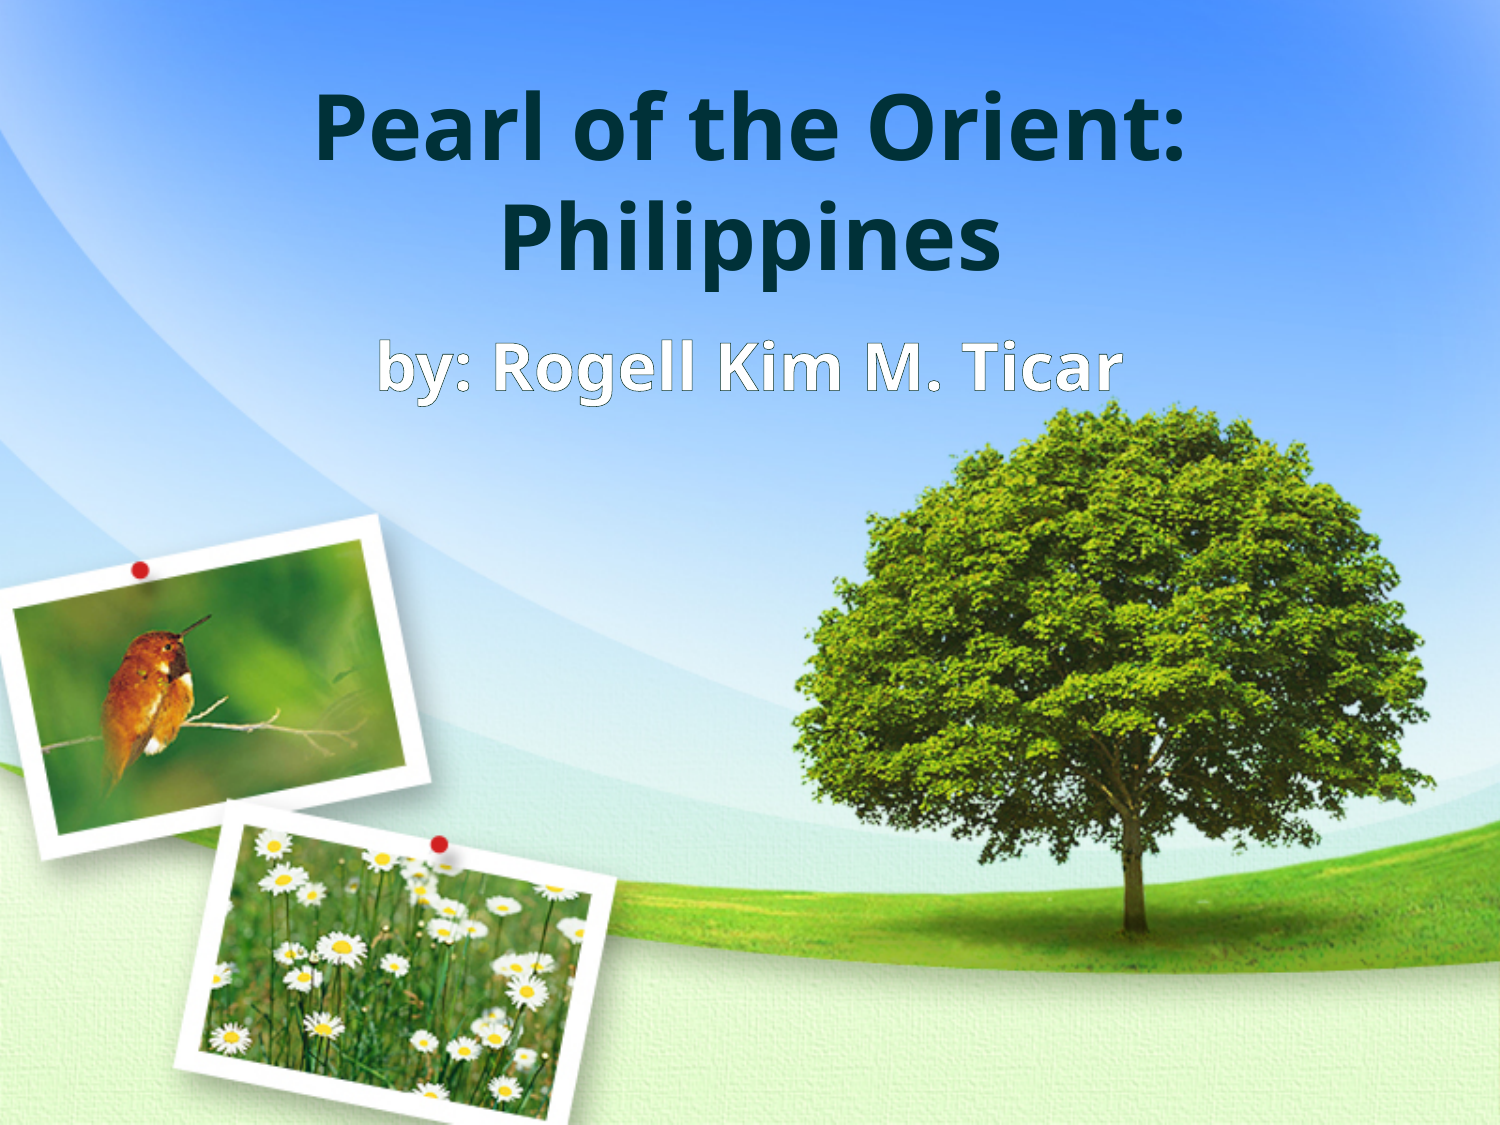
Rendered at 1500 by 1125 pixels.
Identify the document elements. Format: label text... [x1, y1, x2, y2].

subtitle by: Rogell Kim M. Ticar [225, 316, 1275, 551]
picture [0, 0, 1500, 1125]
title Pearl of the Orient: Philippines [35, 58, 1465, 300]
